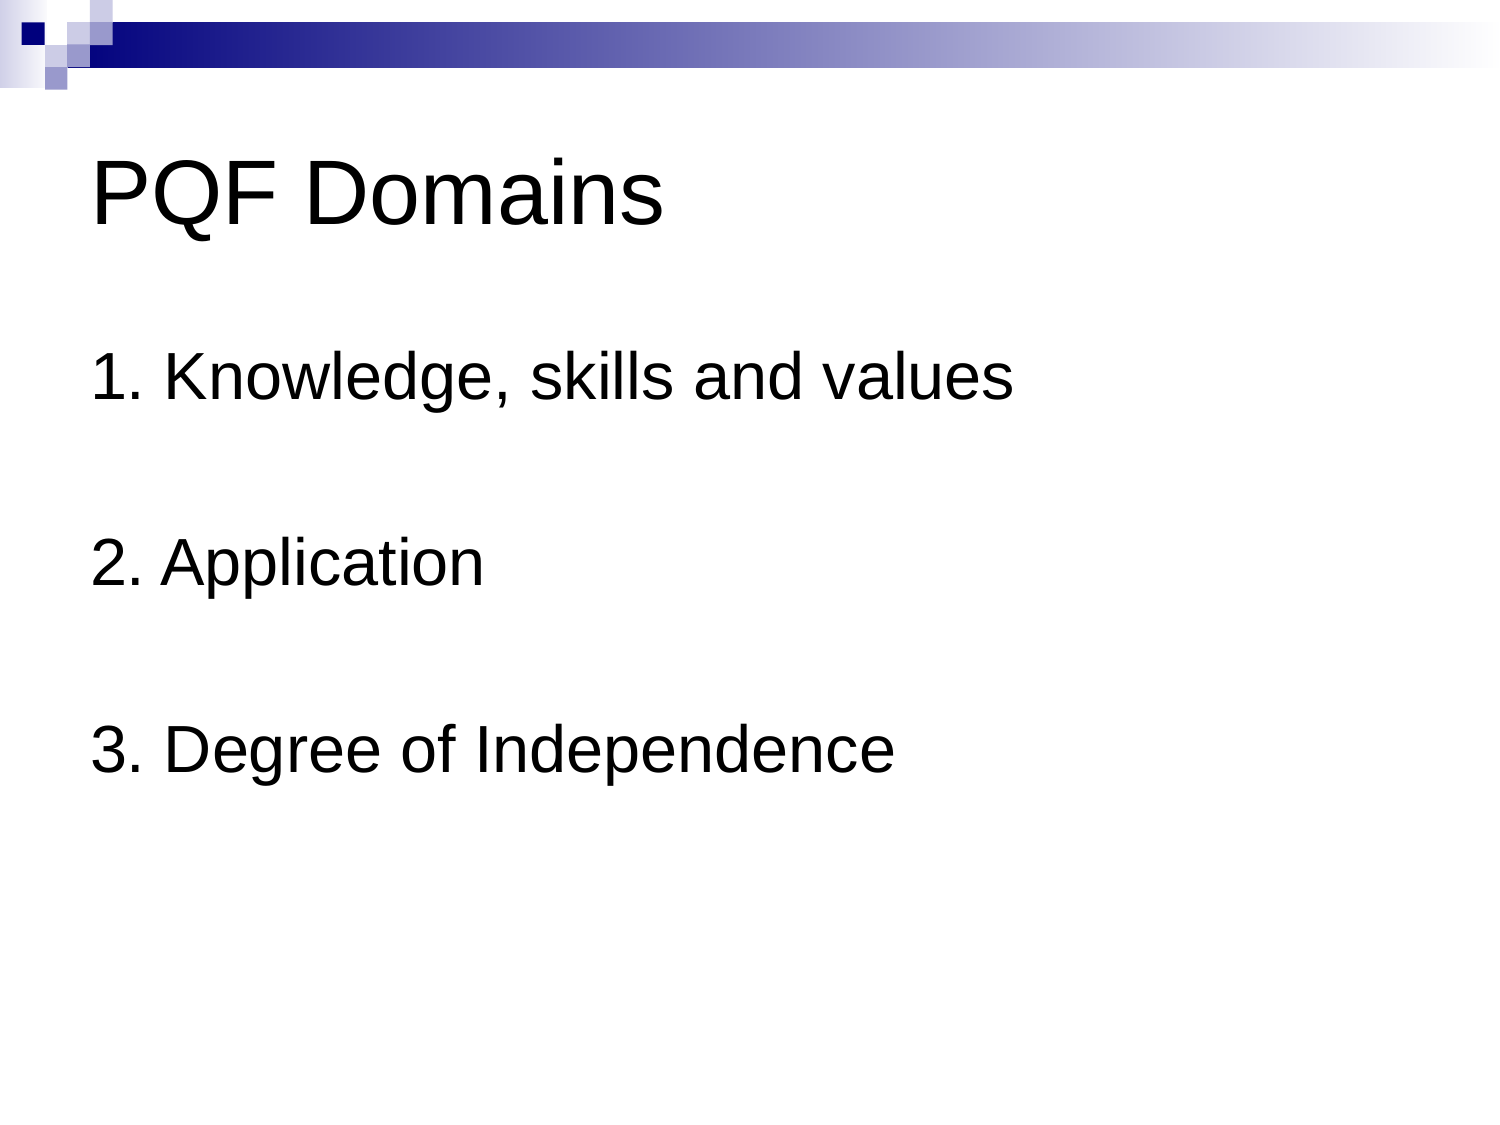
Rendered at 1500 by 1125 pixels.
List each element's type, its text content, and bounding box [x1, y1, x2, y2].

list 1. Knowledge, skills and values 2. Application 3. Degree of Independence [74, 324, 1426, 963]
title PQF Domains [74, 74, 1426, 301]
